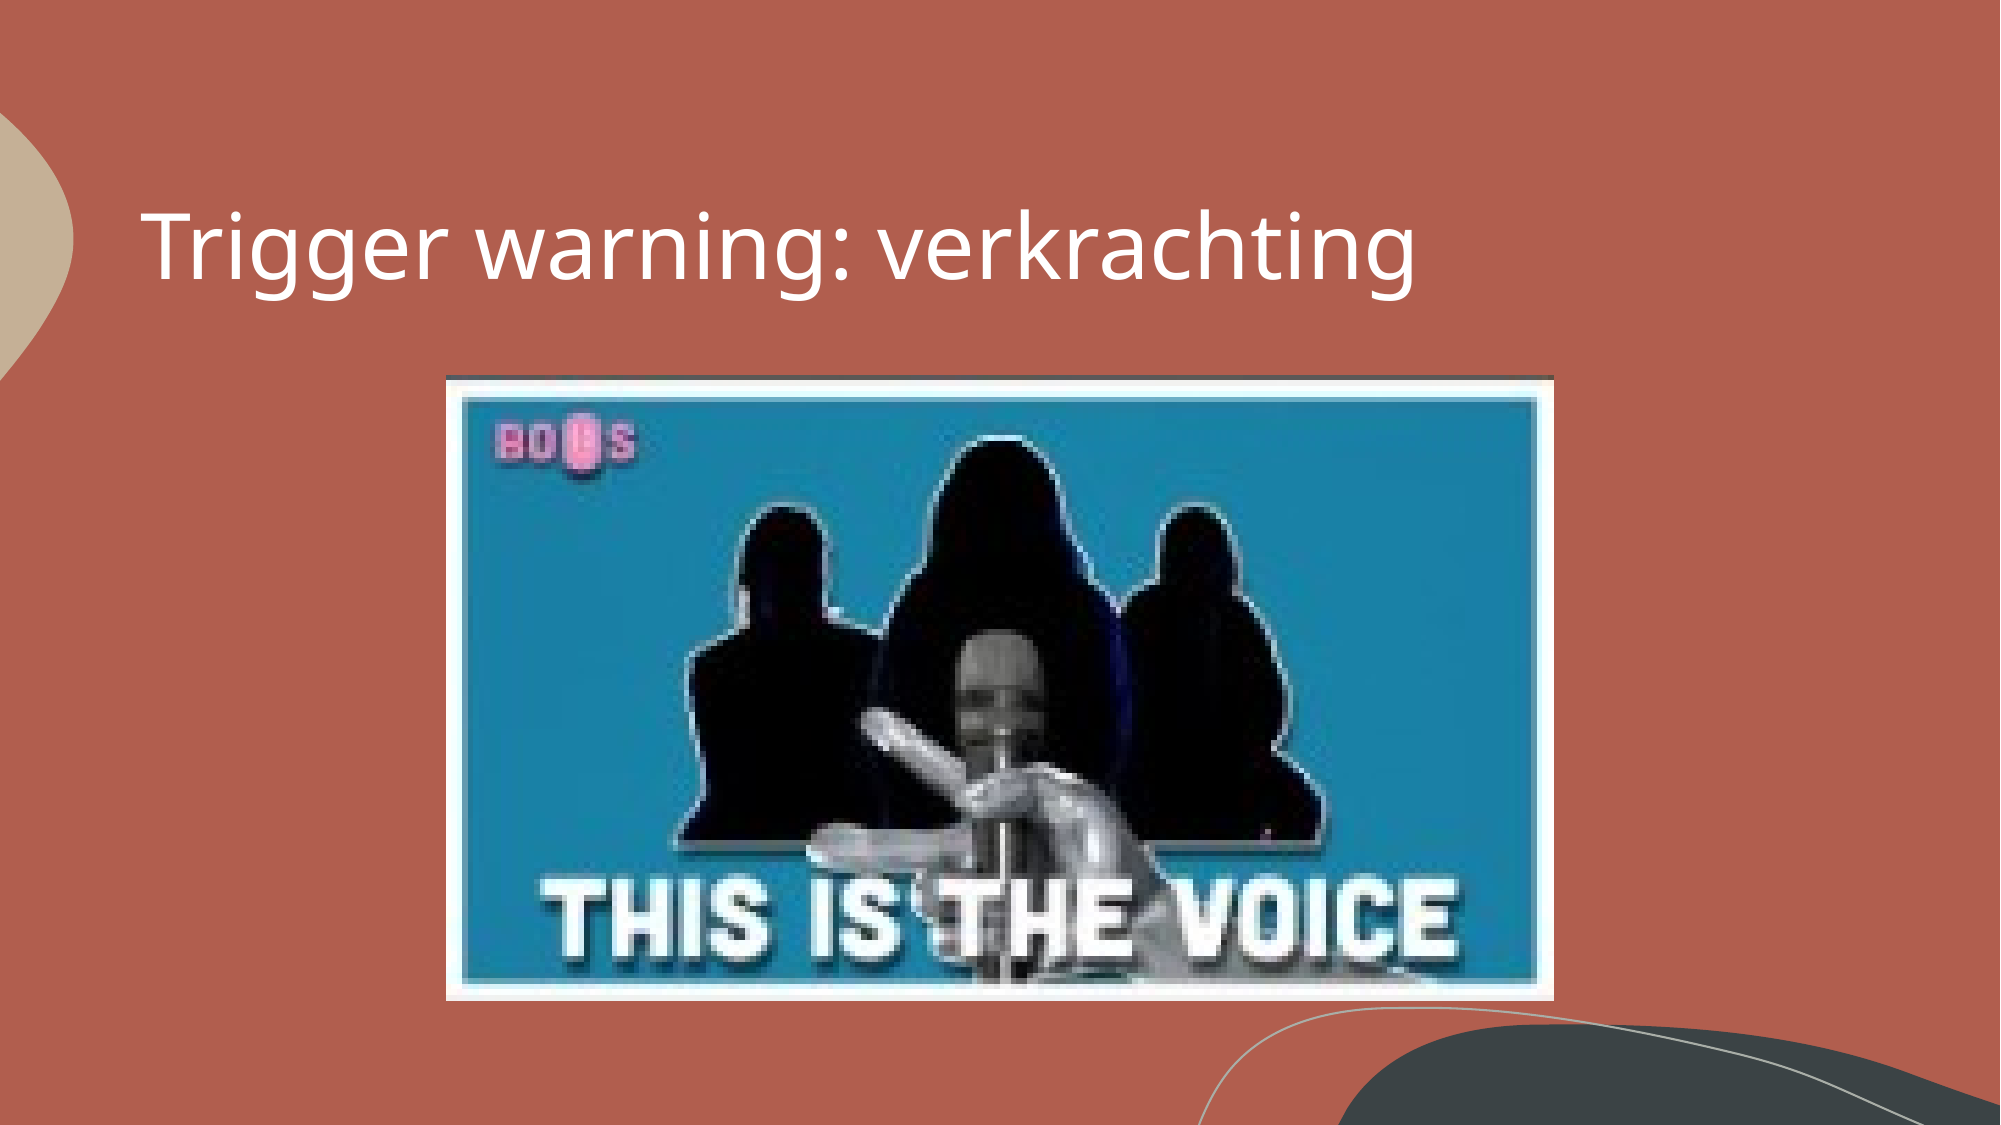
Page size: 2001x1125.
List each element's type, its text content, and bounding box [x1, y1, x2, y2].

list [445, 374, 1555, 1002]
title Trigger warning: verkrachting [125, 125, 1875, 375]
